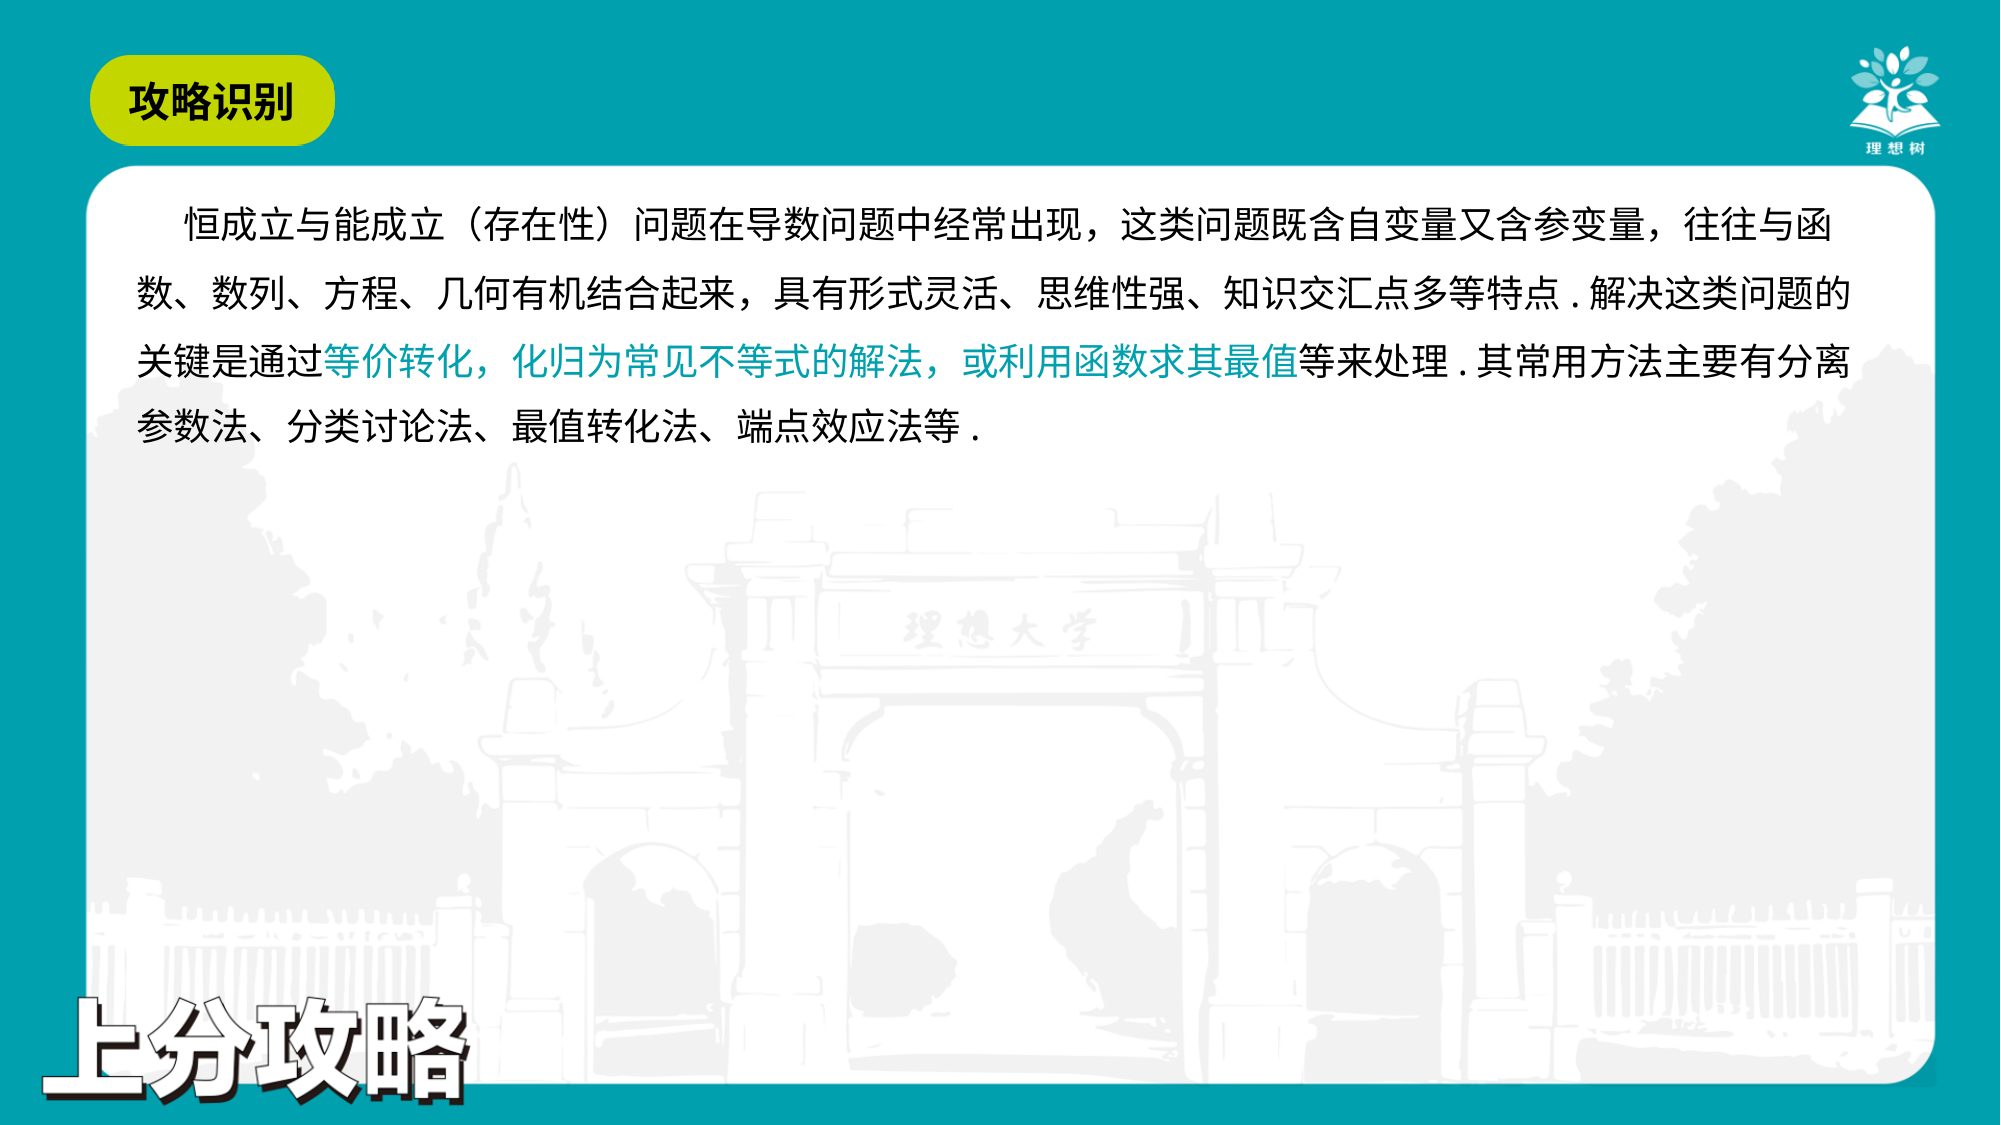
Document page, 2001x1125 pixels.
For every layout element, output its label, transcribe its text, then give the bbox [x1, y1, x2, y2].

text_box 恒成立与能成立（存在性）问题在导数问题中经常出现，这类问题既含自变量又含参变量，往往与函 数、数列、方程、几何有机结合起来，具有形式灵活、思维性强、知识交汇点多等特点.解决这类问题的 关键是通过等价转化，化归为常见不等式的解法，或利用函数求其最值等来处理.其常用方法主要有分离 参数法、分类讨论法、最值转化法、端点效应法等. [136, 177, 1865, 442]
picture [0, 0, 2000, 1125]
